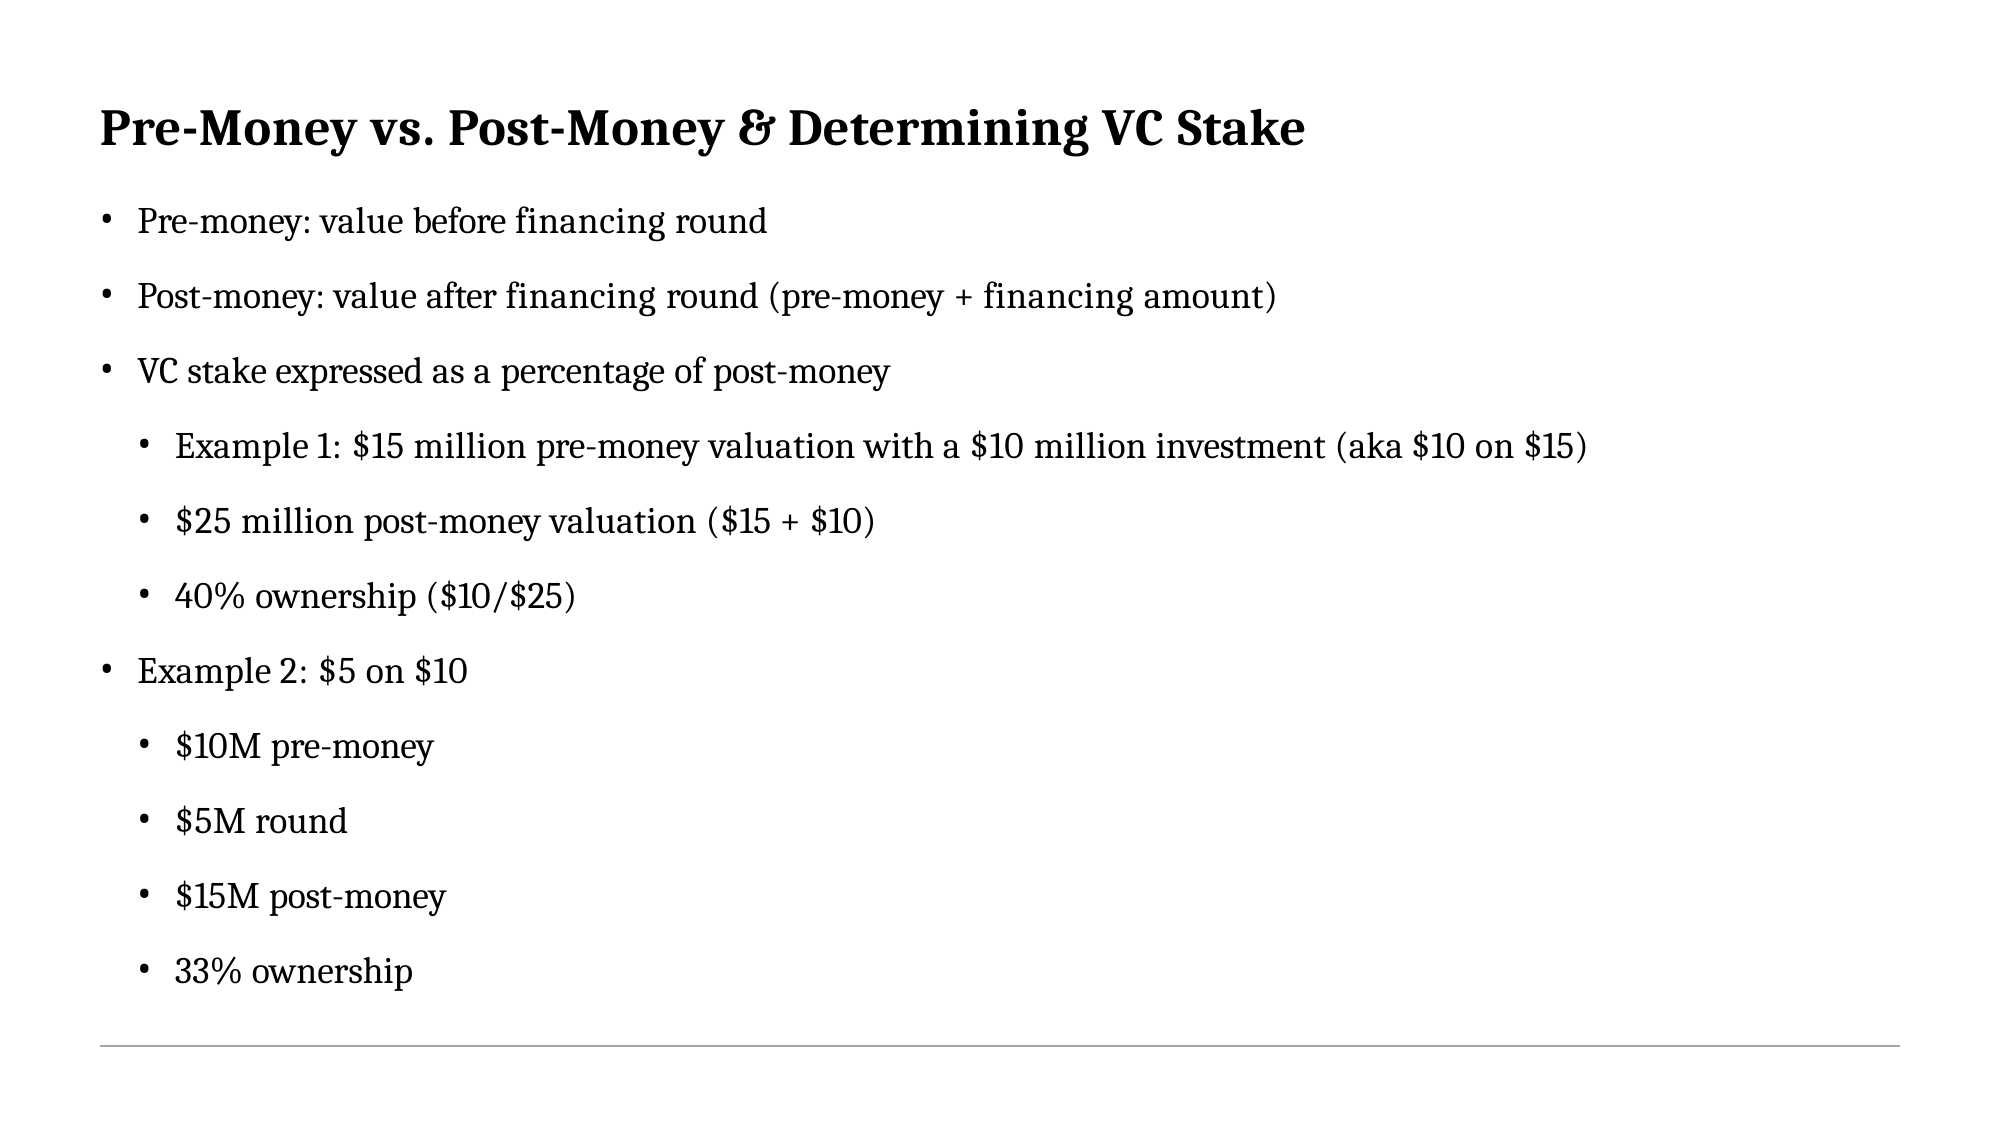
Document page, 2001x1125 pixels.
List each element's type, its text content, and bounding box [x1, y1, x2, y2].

text_box Pre-money: value before financing round Post-money: value after financing round (pre-money + financing amount) VC stake expressed as a percentage of post-money Example 1: $15 million pre-money valuation with a $10 million investment (aka $10 on $15) $25 million post-money valuation ($15 + $10) 40% ownership ($10/$25) Example 2: $5 on $10 $10M pre-money $5M round $15M post-money 33% ownership [97, 193, 1683, 991]
title Pre-Money vs. Post-Money & Determining VC Stake [97, 91, 1350, 193]
